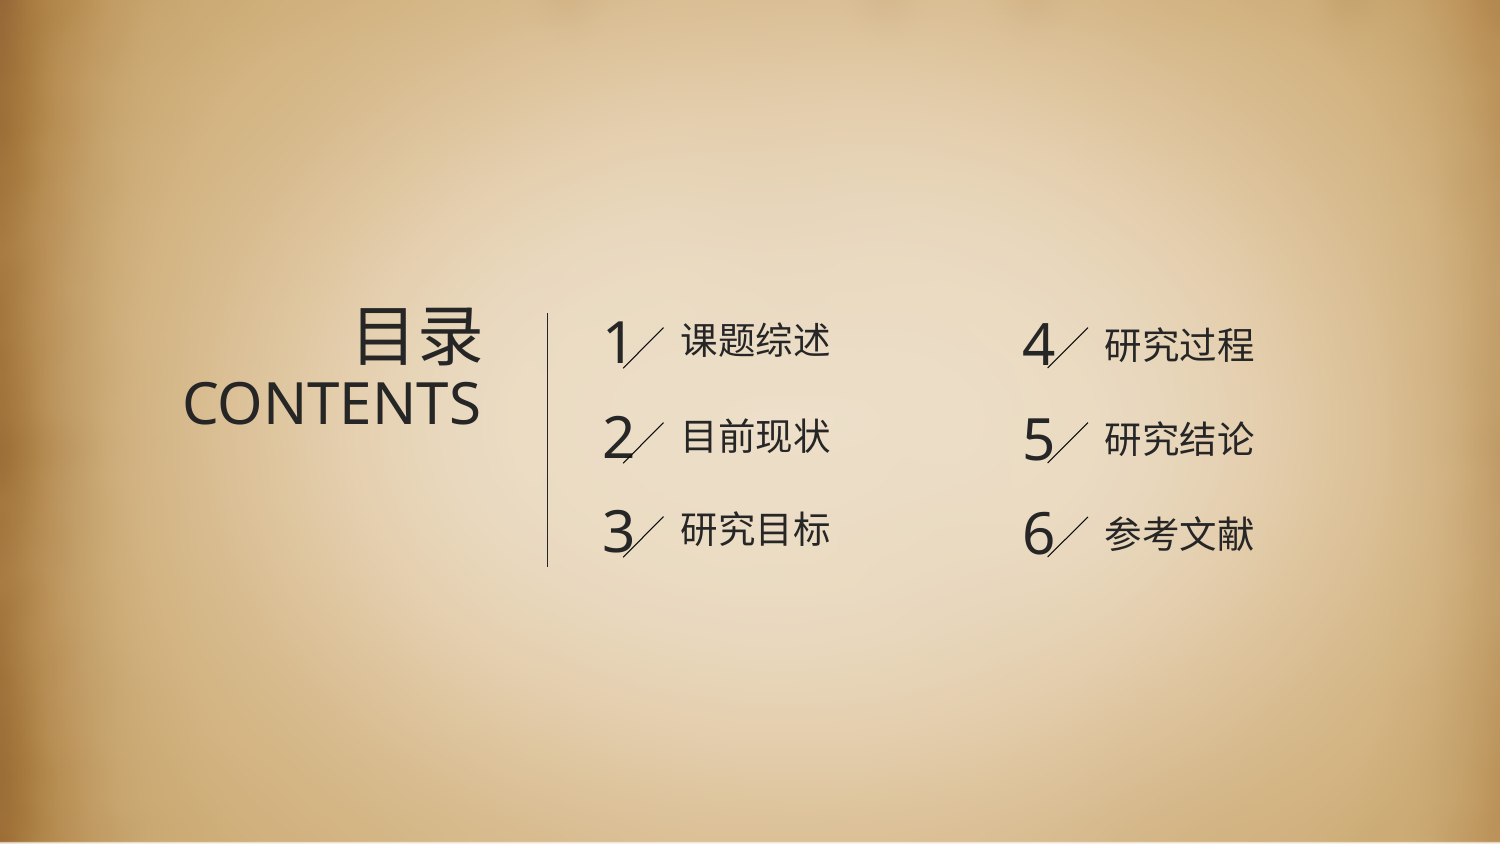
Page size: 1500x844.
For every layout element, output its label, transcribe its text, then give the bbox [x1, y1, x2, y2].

text_box 参考文献 [1089, 503, 1270, 564]
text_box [46, 286, 500, 445]
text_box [586, 487, 664, 574]
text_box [1006, 299, 1088, 386]
picture [0, 0, 1500, 844]
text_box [1006, 394, 1088, 481]
text_box 研究过程 [1089, 314, 1270, 374]
text_box 课题综述 [665, 310, 846, 370]
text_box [1006, 489, 1088, 575]
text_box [586, 393, 664, 480]
text_box 研究目标 [665, 499, 846, 559]
text_box 研究结论 [1089, 409, 1270, 469]
text_box 目前现状 [665, 405, 846, 465]
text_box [586, 298, 664, 385]
